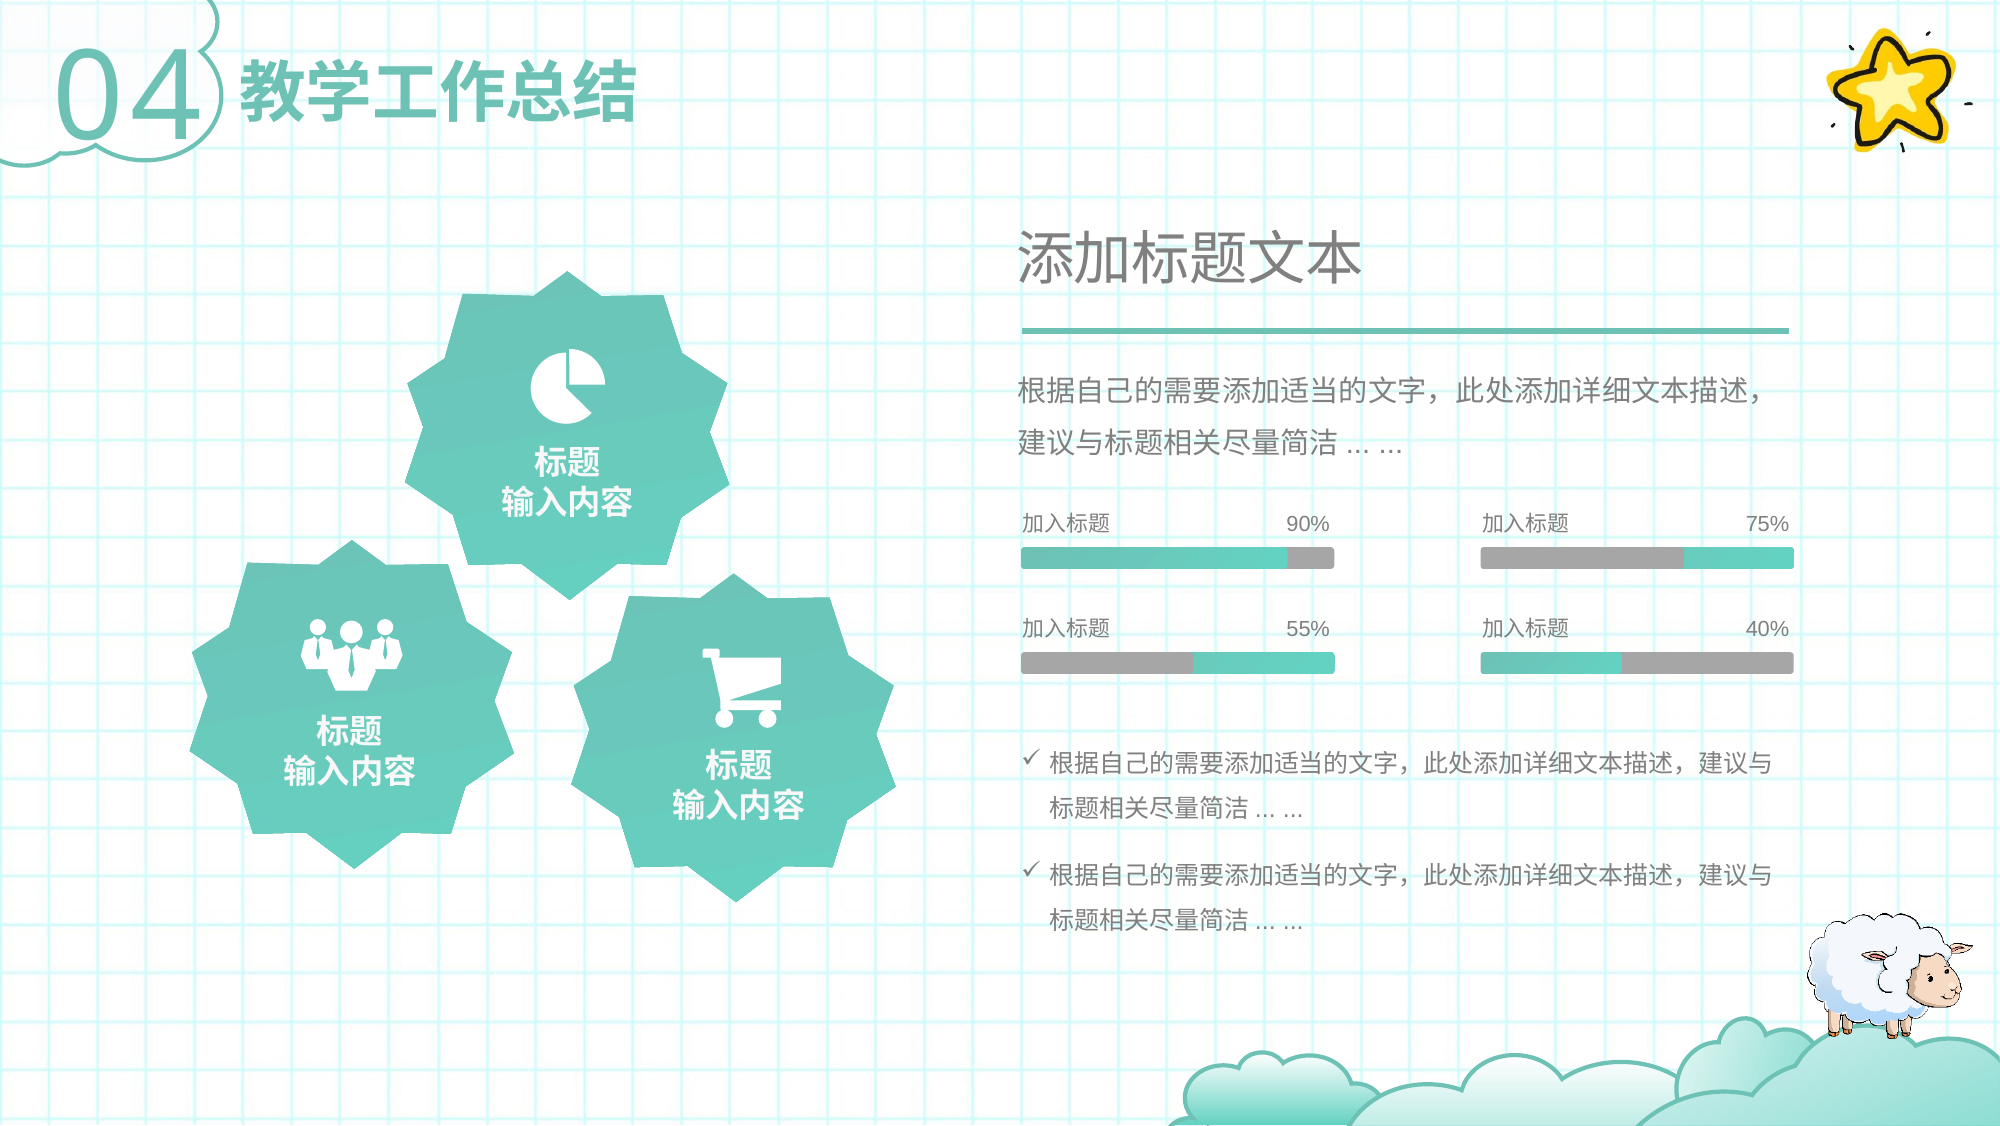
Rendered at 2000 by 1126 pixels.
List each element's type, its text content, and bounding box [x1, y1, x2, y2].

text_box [1006, 502, 1812, 940]
text_box [0, 0, 211, 8]
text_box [1001, 213, 1808, 464]
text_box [187, 533, 515, 866]
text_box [568, 566, 897, 899]
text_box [402, 264, 731, 597]
picture [0, 0, 2000, 1125]
text_box 04 [0, 14, 274, 165]
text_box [0, 10, 214, 14]
